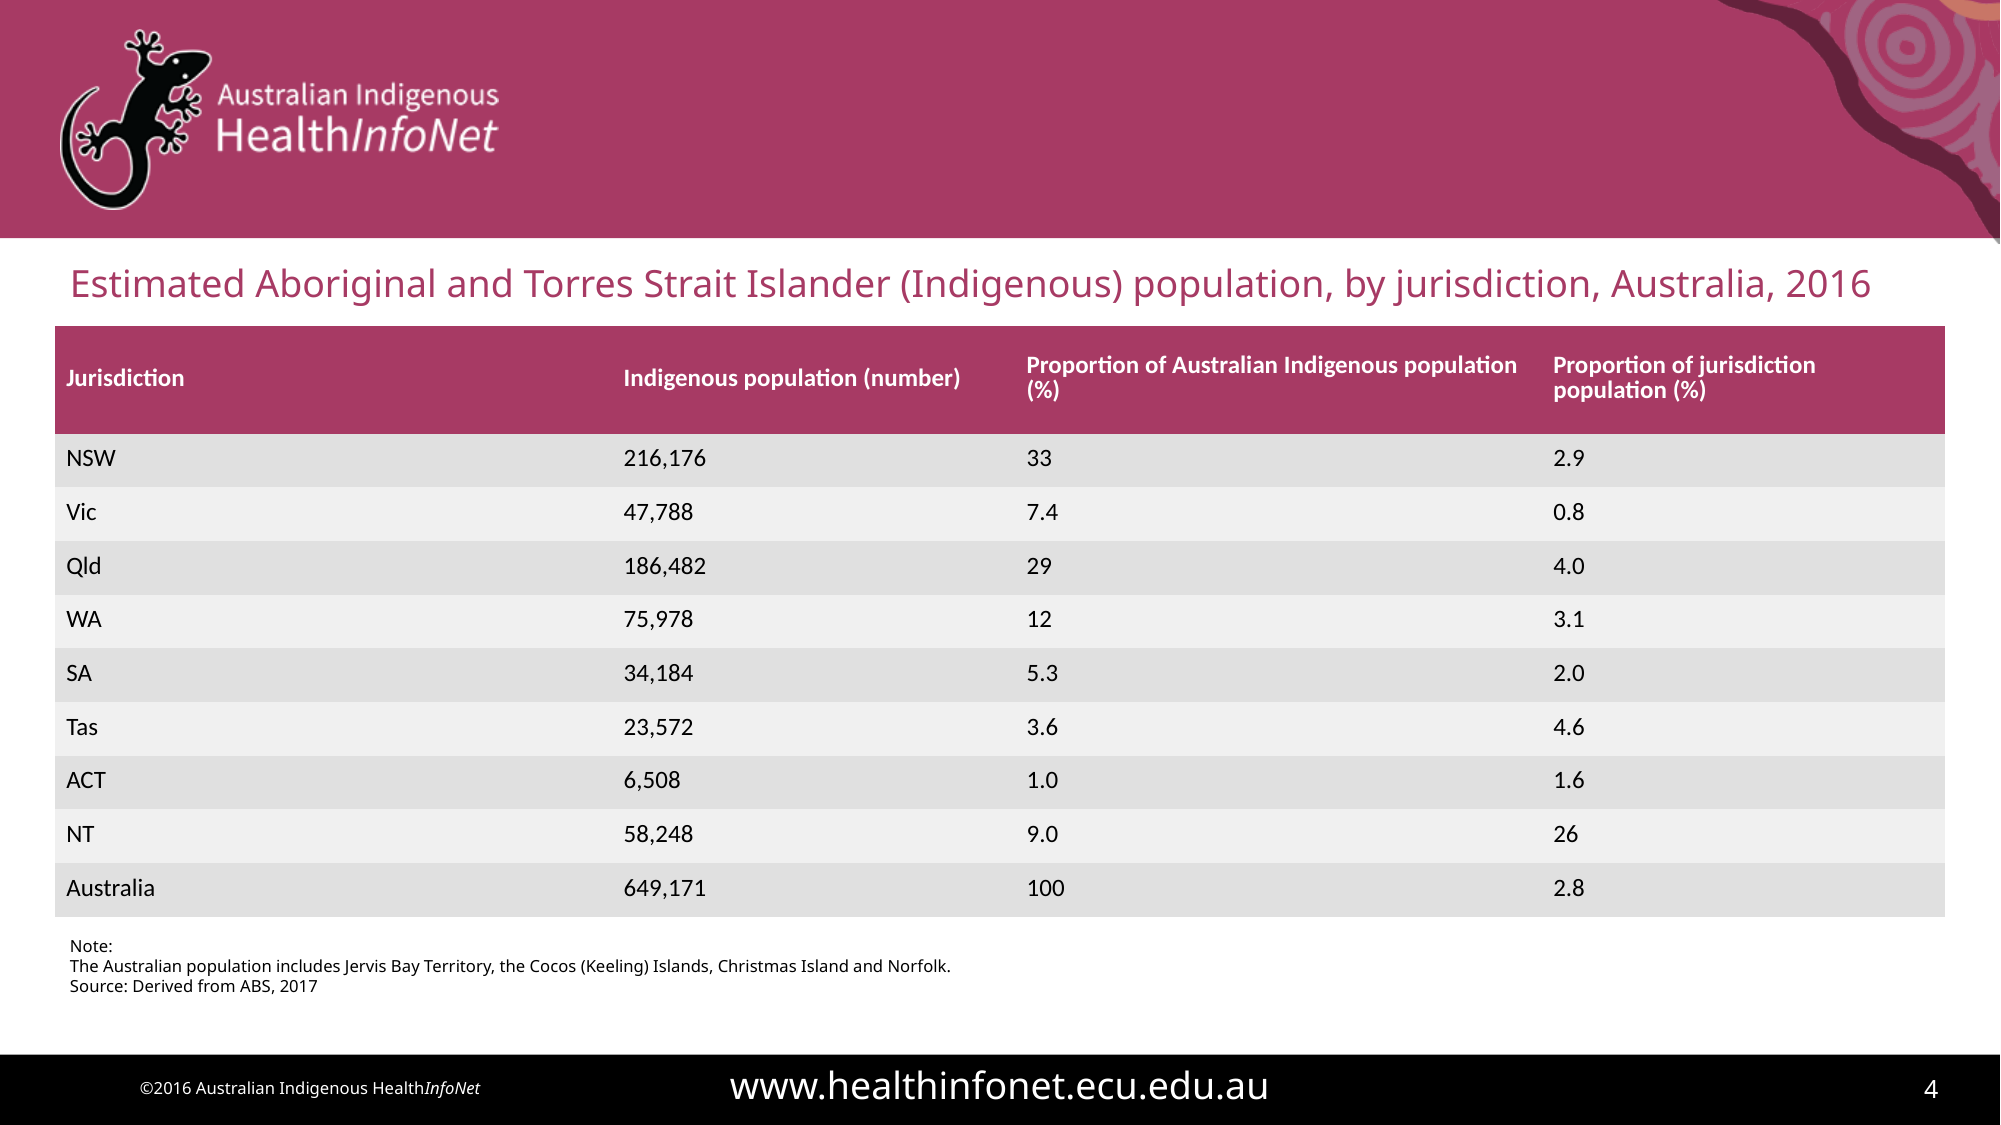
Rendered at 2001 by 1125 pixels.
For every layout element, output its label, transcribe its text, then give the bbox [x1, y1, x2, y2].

picture [60, 29, 499, 210]
text_box Note: The Australian population includes Jervis Bay Territory, the Cocos (Keeling) Islands, Christmas Island and Norfolk. Source: Derived from ABS, 2017 [54, 928, 1945, 1032]
table_cell 216,176 [613, 434, 1016, 487]
table_cell NSW [55, 434, 613, 487]
table_cell 2.0 [1542, 648, 1945, 702]
table_cell 100 [1016, 863, 1542, 917]
table_header Proportion of jurisdiction population (%) [1542, 326, 1945, 434]
table_cell 4.6 [1542, 702, 1945, 756]
table_cell 5.3 [1016, 648, 1542, 702]
table_cell 6,508 [613, 756, 1016, 809]
table_cell 186,482 [613, 541, 1016, 595]
table_header Jurisdiction [55, 326, 613, 434]
table_cell Vic [55, 487, 613, 541]
table_cell 29 [1016, 541, 1542, 595]
table_cell 34,184 [613, 648, 1016, 702]
table_cell 33 [1016, 434, 1542, 487]
title Estimated Aboriginal and Torres Strait Islander (Indigenous) population, by jurisdiction, Australia, 2016 [55, 243, 1945, 326]
table_cell 12 [1016, 595, 1542, 648]
table_cell Australia [55, 863, 613, 917]
table_cell 649,171 [613, 863, 1016, 917]
table_cell 2.8 [1542, 863, 1945, 917]
table_cell 1.0 [1016, 756, 1542, 809]
table_cell 3.6 [1016, 702, 1542, 756]
table_cell 9.0 [1016, 809, 1542, 863]
table_cell 47,788 [613, 487, 1016, 541]
table_header Indigenous population (number) [613, 326, 1016, 434]
table_cell ACT [55, 756, 613, 809]
table_cell 2.9 [1542, 434, 1945, 487]
table_cell 23,572 [613, 702, 1016, 756]
table_cell 0.8 [1542, 487, 1945, 541]
table_cell SA [55, 648, 613, 702]
table_cell Tas [55, 702, 613, 756]
table_cell 26 [1542, 809, 1945, 863]
table_cell 58,248 [613, 809, 1016, 863]
table_cell 4.0 [1542, 541, 1945, 595]
table_cell 75,978 [613, 595, 1016, 648]
table_cell 7.4 [1016, 487, 1542, 541]
table_cell Qld [55, 541, 613, 595]
table_header Proportion of Australian Indigenous population (%) [1016, 326, 1542, 434]
table_cell NT [55, 809, 613, 863]
table_cell 3.1 [1542, 595, 1945, 648]
table_cell WA [55, 595, 613, 648]
picture [1673, 0, 2000, 279]
table_cell 1.6 [1542, 756, 1945, 809]
